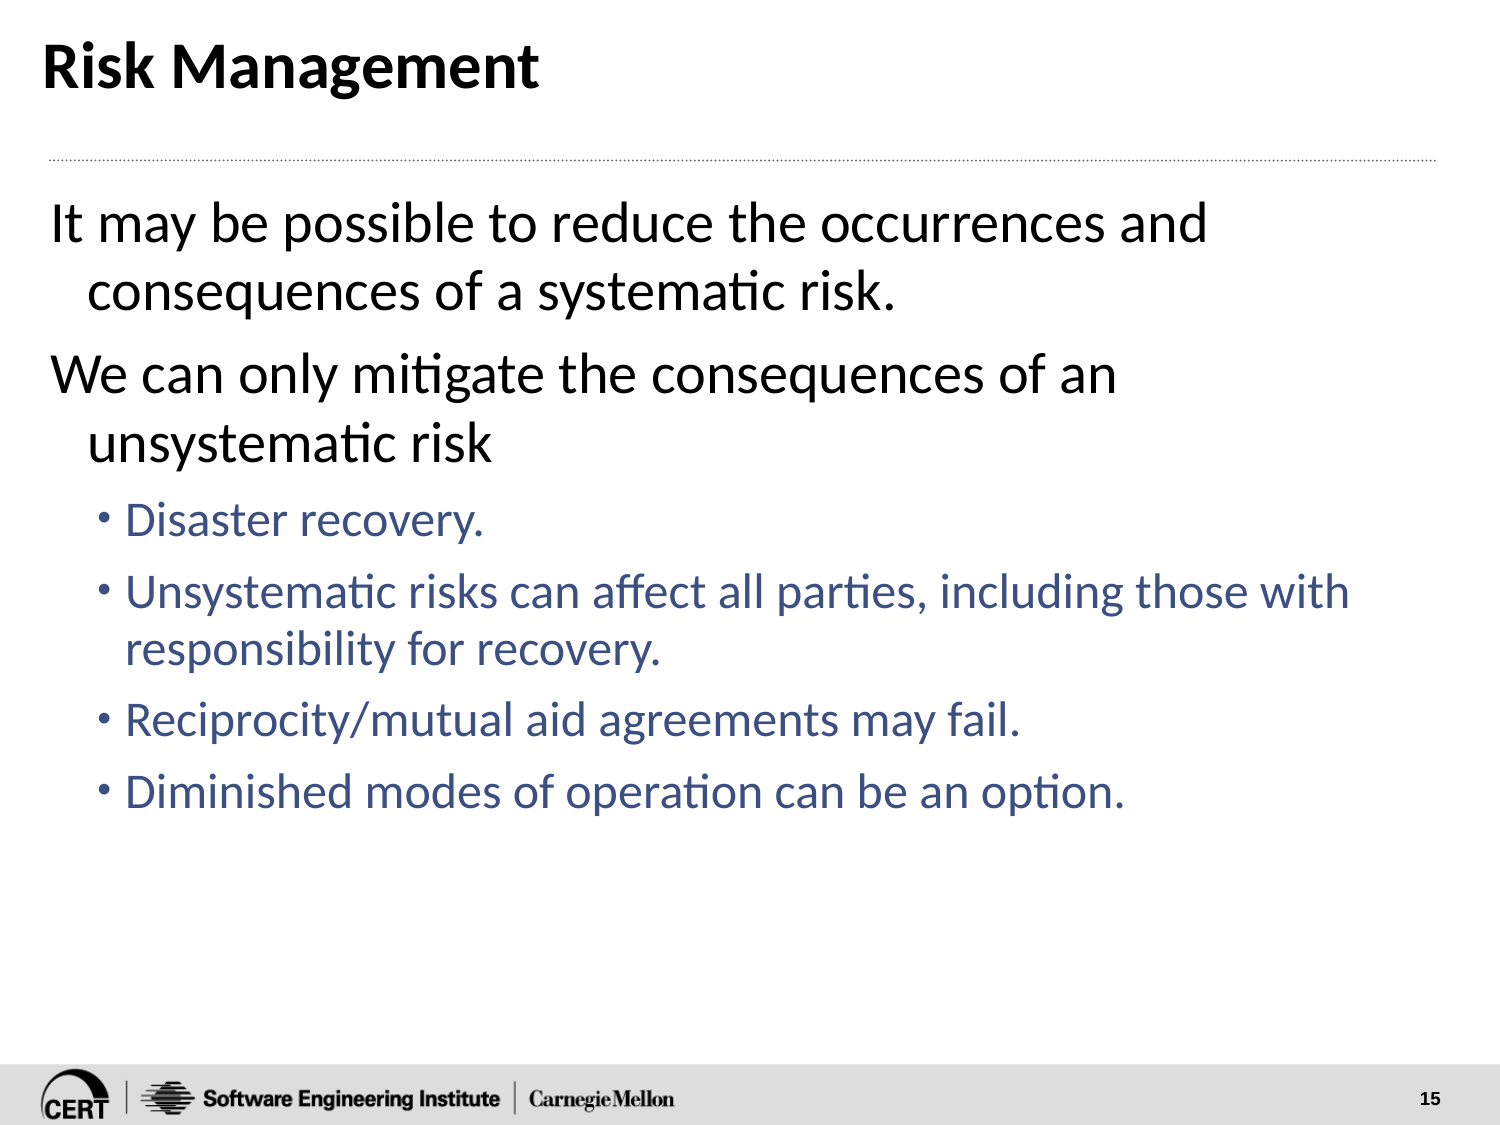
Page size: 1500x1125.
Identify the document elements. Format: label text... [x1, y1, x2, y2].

title Risk Management [42, 37, 1434, 155]
list It may be possible to reduce the occurrences and consequences of a systematic risk. We can only mitigate the consequences of an unsystematic risk Disaster recovery. Unsystematic risks can affect all parties, including those with responsibility for recovery. Reciprocity/mutual aid agreements may fail. Diminished modes of operation can be an option. [49, 187, 1438, 1001]
picture [24, 1065, 688, 1125]
